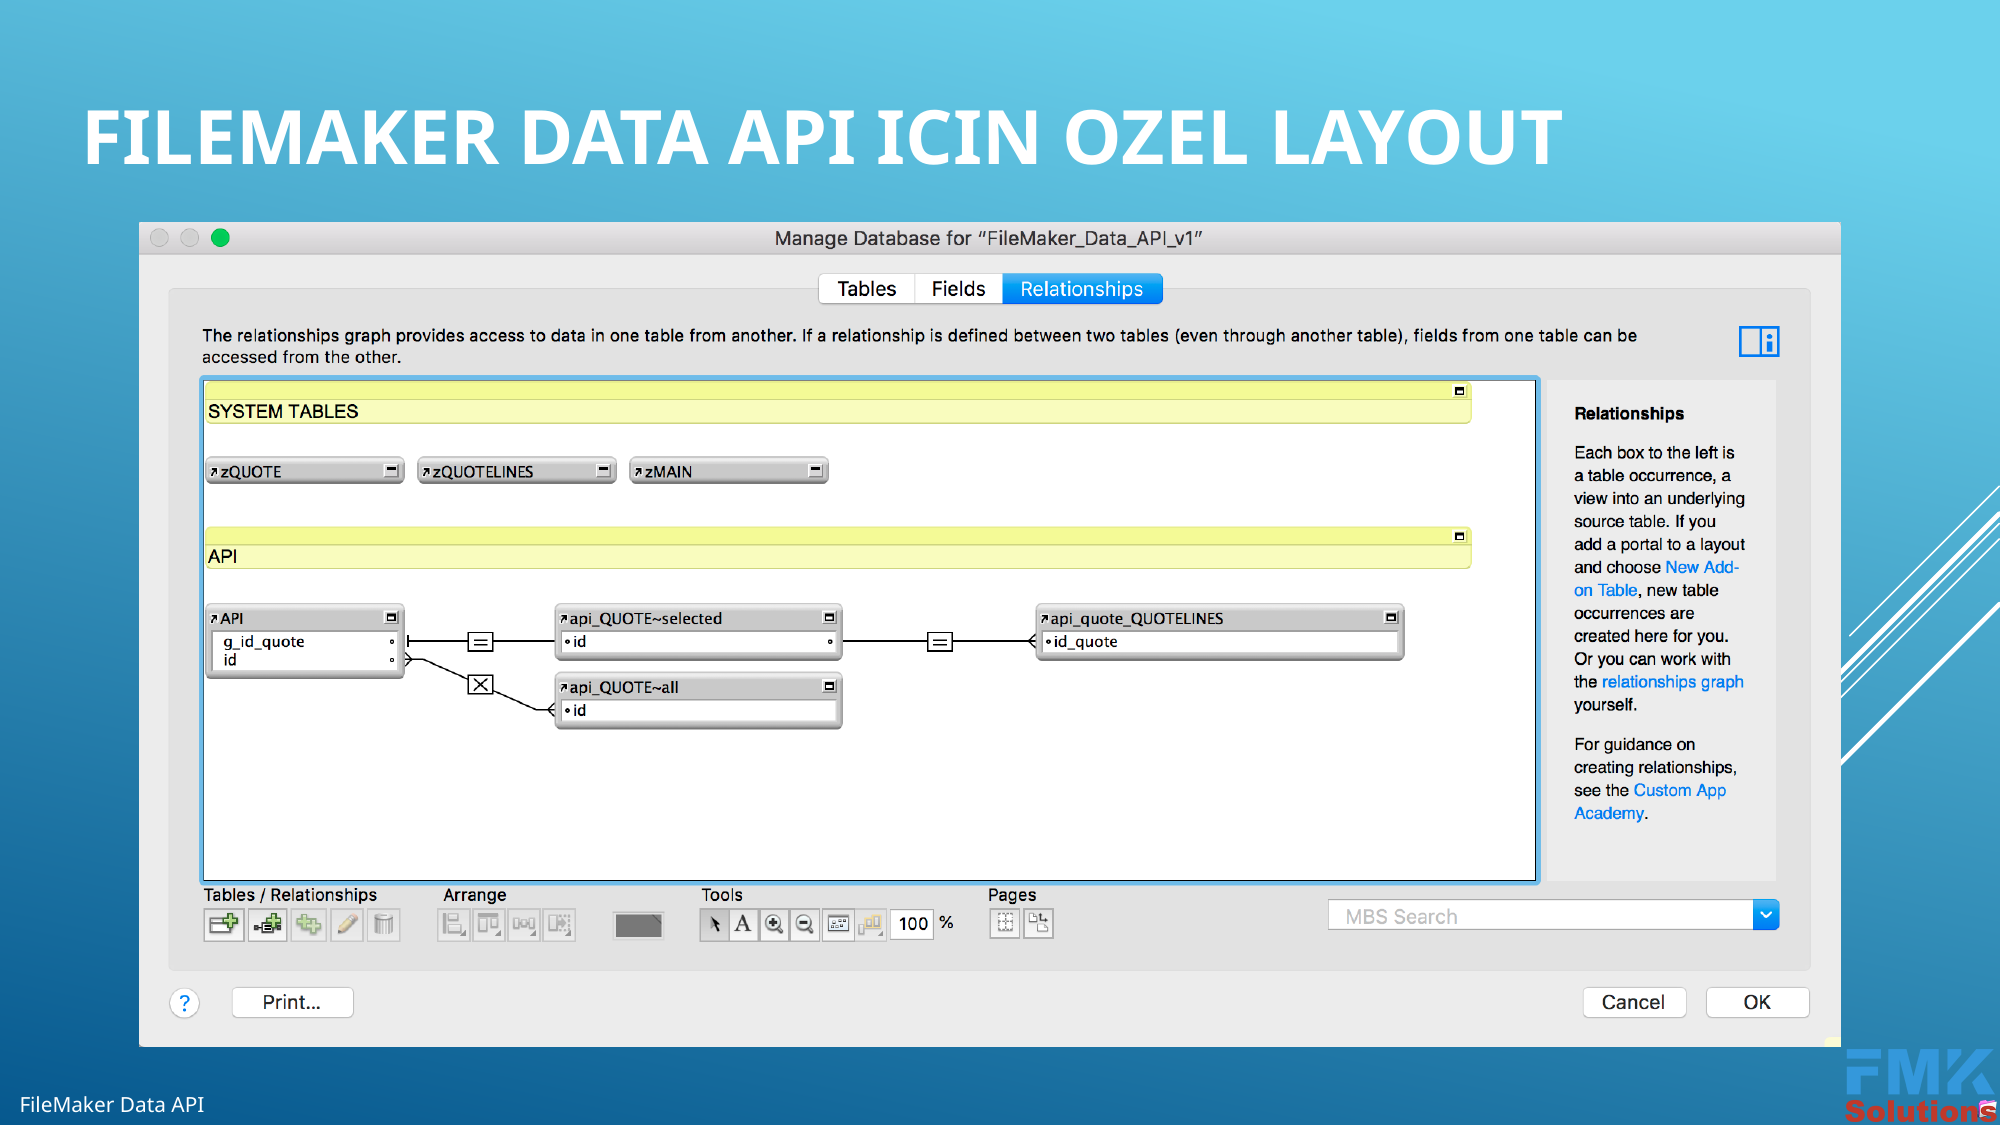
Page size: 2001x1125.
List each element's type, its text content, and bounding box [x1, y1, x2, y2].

picture [138, 222, 2000, 1125]
title FileMaker Data API icin ozel layout [66, 71, 1974, 199]
text_box FileMaker Data API [4, 1084, 220, 1125]
